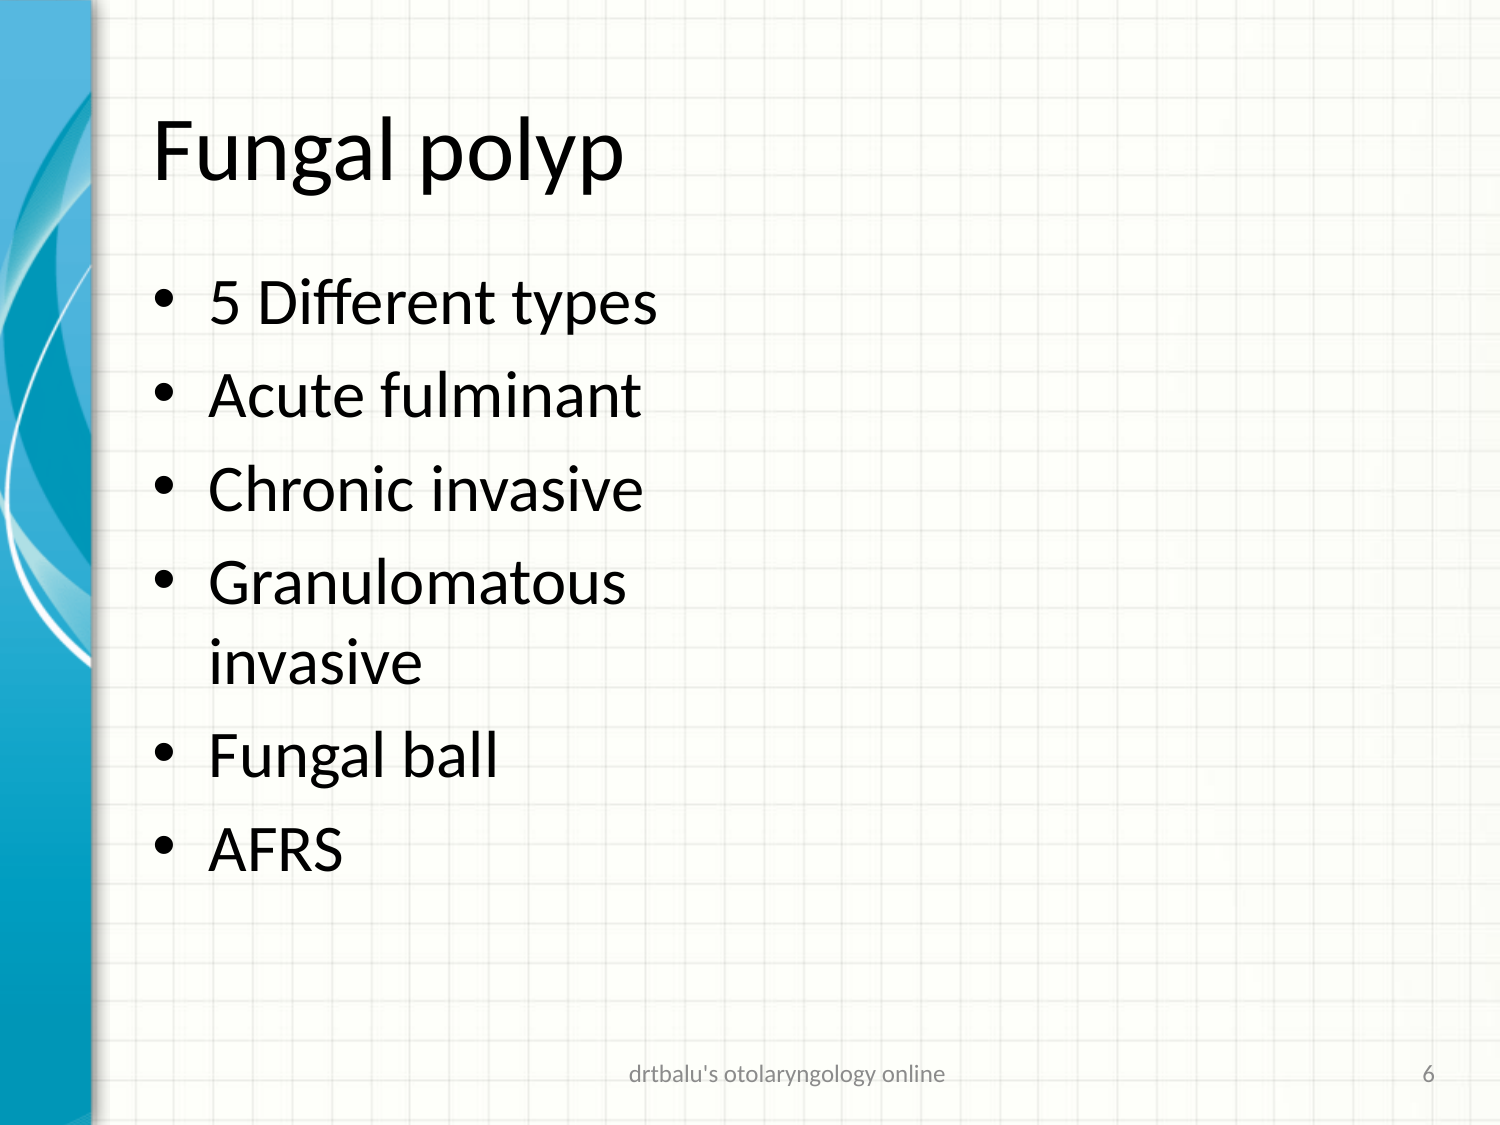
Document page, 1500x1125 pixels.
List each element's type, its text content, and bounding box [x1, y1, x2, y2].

slide_number 6 [1100, 1042, 1450, 1103]
title Fungal polyp [137, 50, 1463, 238]
picture [0, 0, 1500, 1125]
list 5 Different types Acute fulminant Chronic invasive Granulomatous invasive Fungal ball AFRS [137, 249, 691, 993]
footer drtbalu's otolaryngology online [549, 1042, 1025, 1103]
